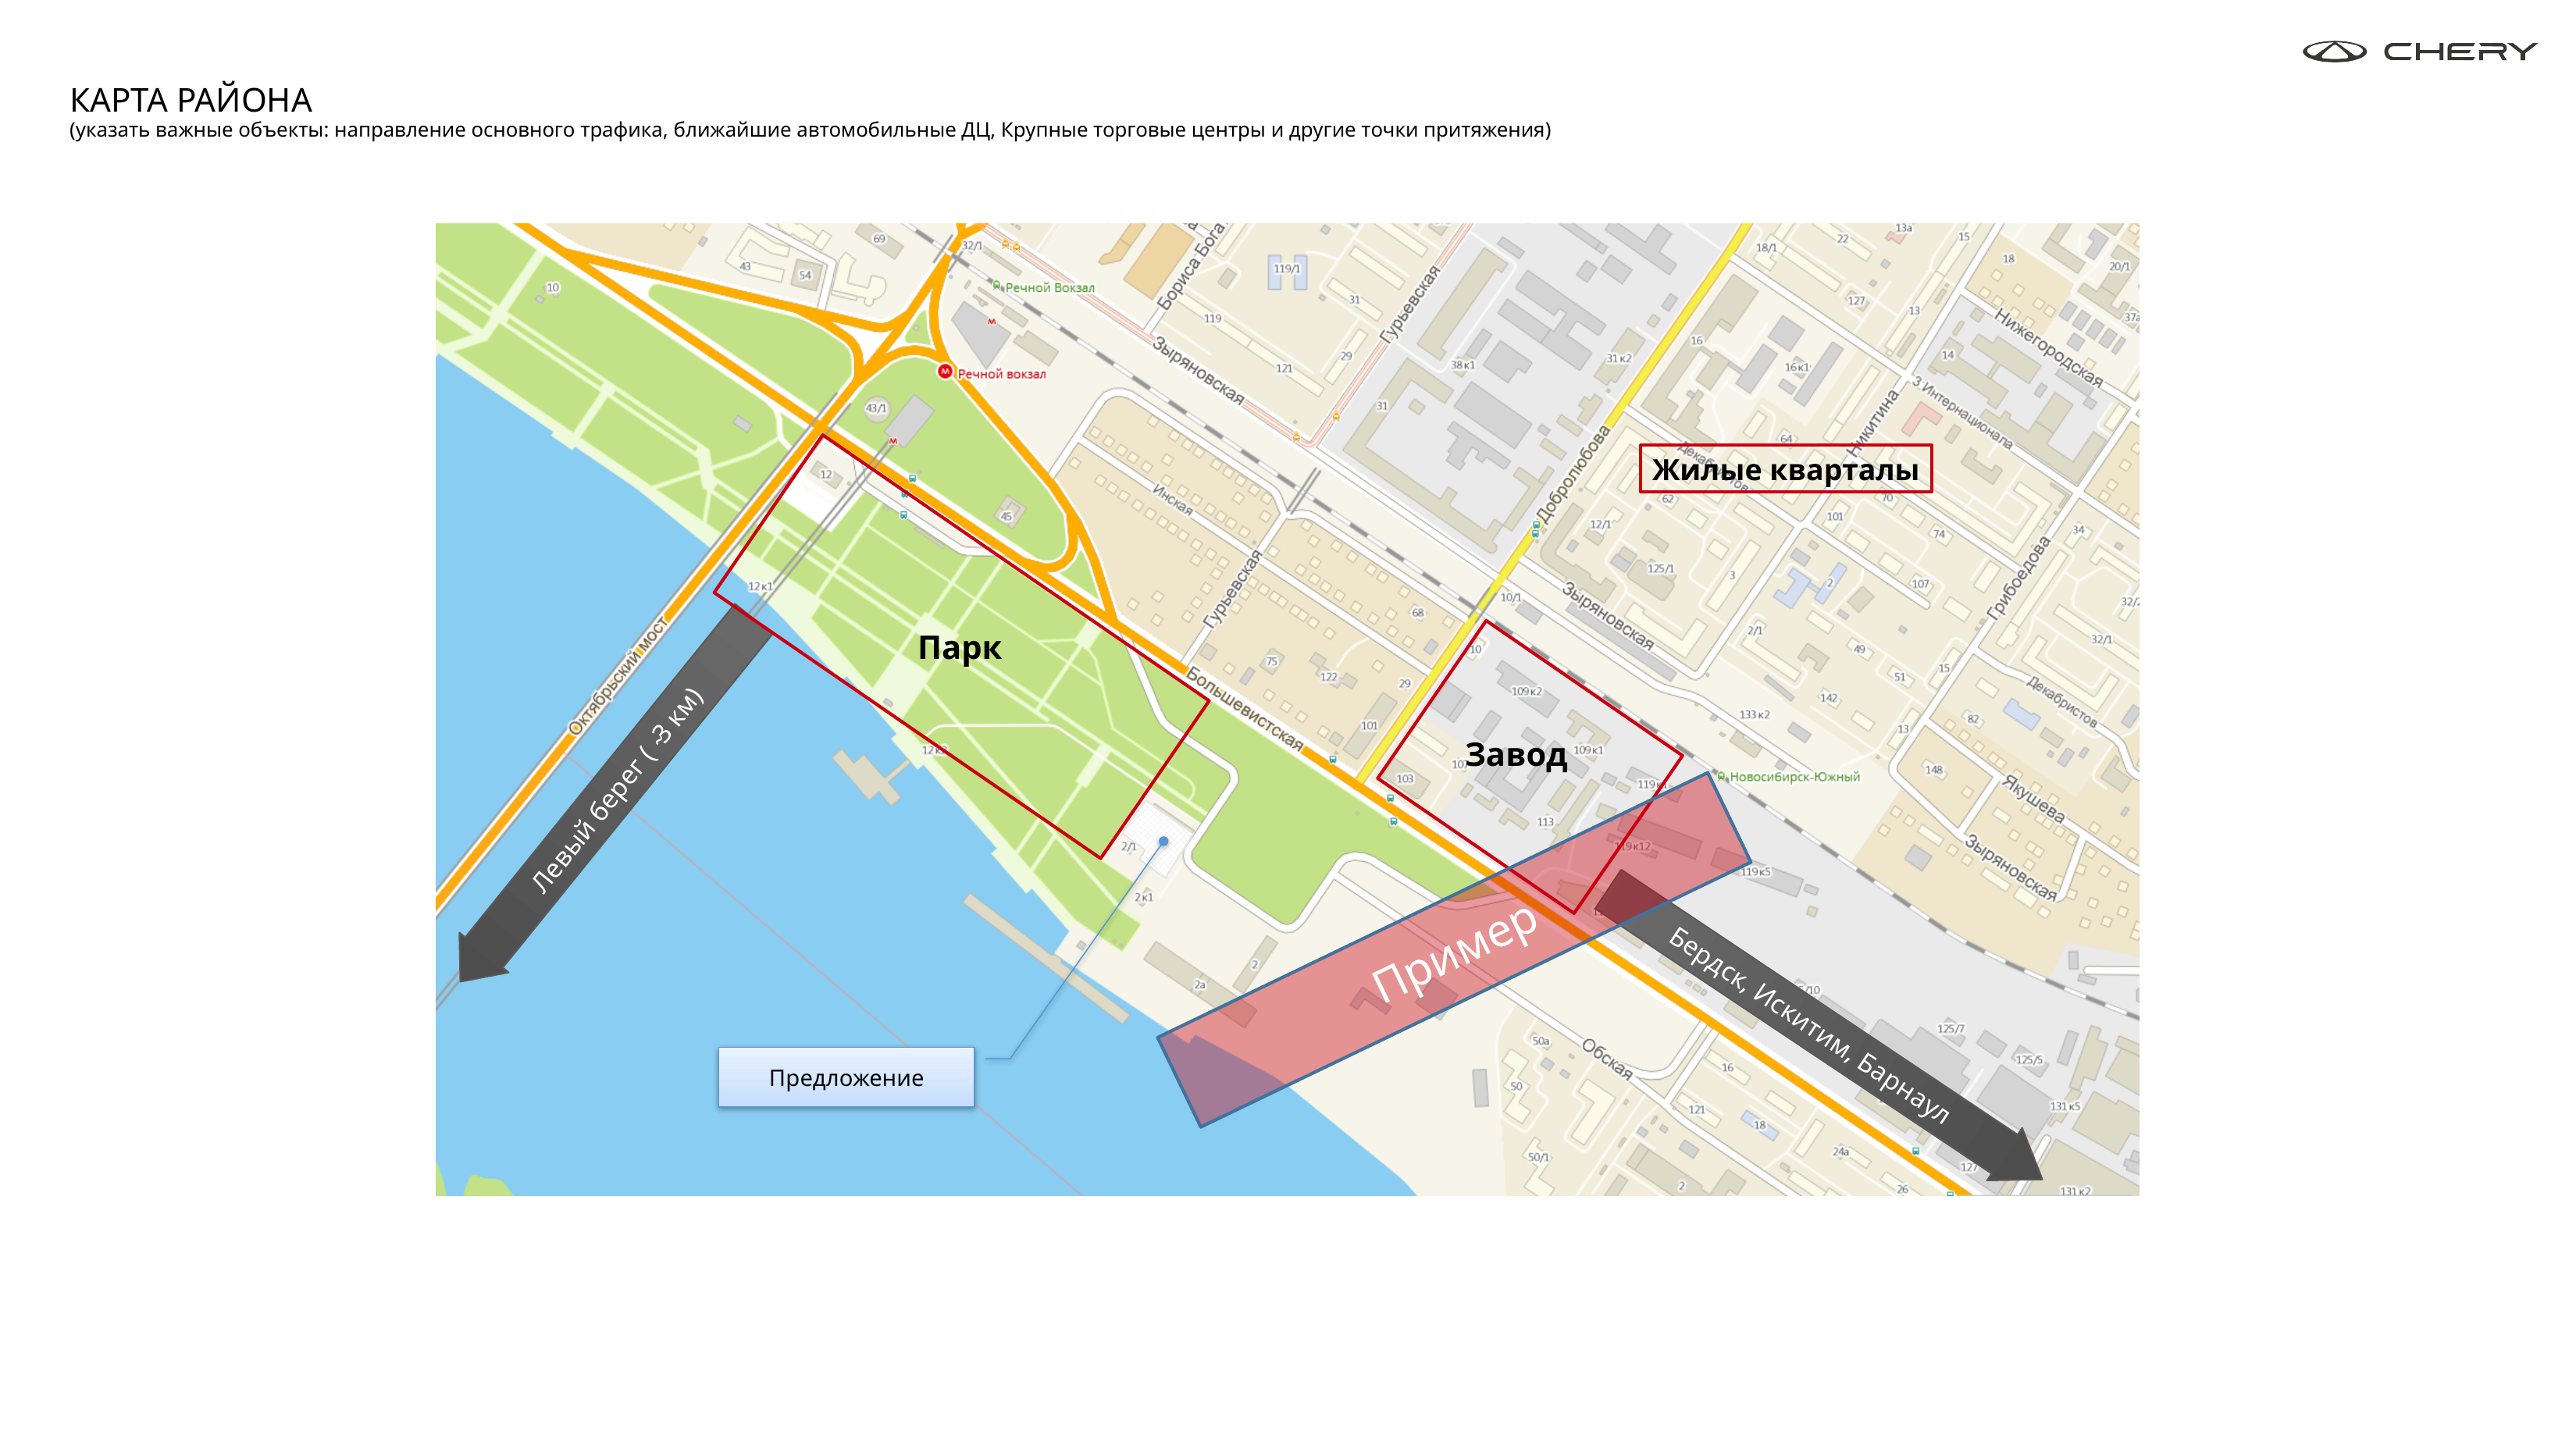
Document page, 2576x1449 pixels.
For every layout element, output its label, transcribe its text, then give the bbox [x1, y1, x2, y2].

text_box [435, 223, 2140, 1197]
picture [2303, 41, 2539, 62]
title КАРТА РАЙОНА (указать важные объекты: направление основного трафика, ближайшие автомобильные ДЦ, Крупные торговые центры и другие точки притяжения) [58, 77, 2518, 188]
